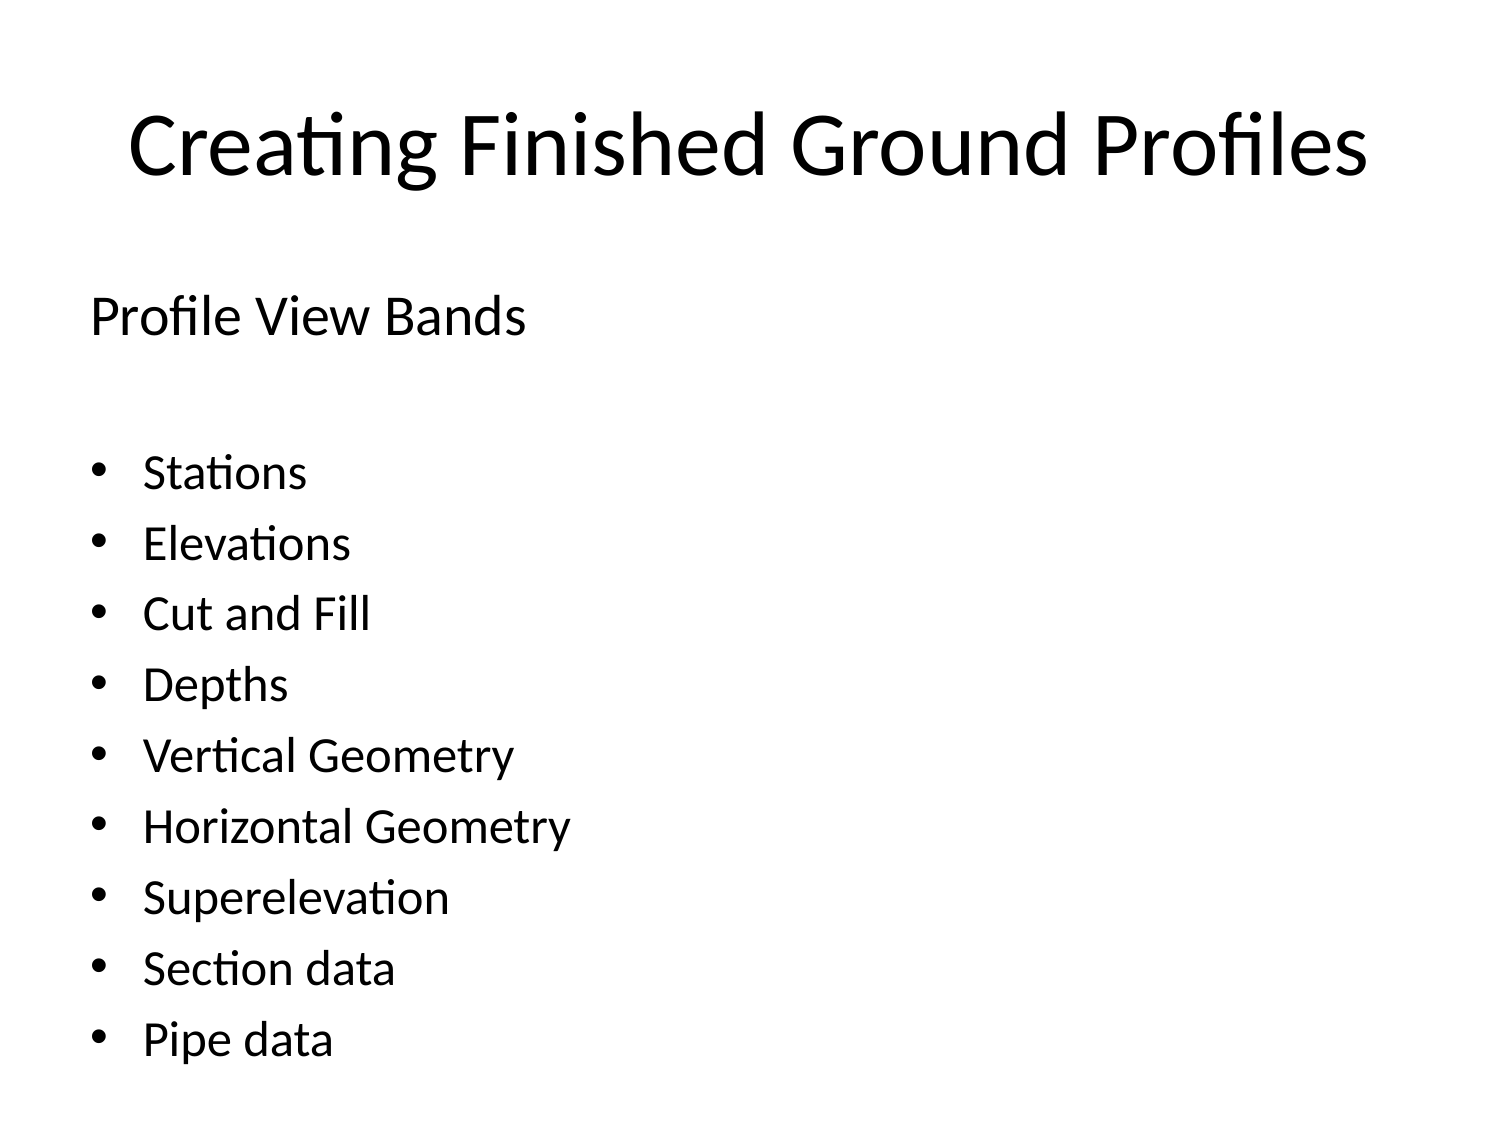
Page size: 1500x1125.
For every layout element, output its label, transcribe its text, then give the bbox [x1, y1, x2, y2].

list Profile View Bands Stations Elevations Cut and Fill Depths Vertical Geometry Horizontal Geometry Superelevation Section data Pipe data [75, 270, 1425, 1075]
title Creating Finished Ground Profiles [75, 45, 1425, 233]
